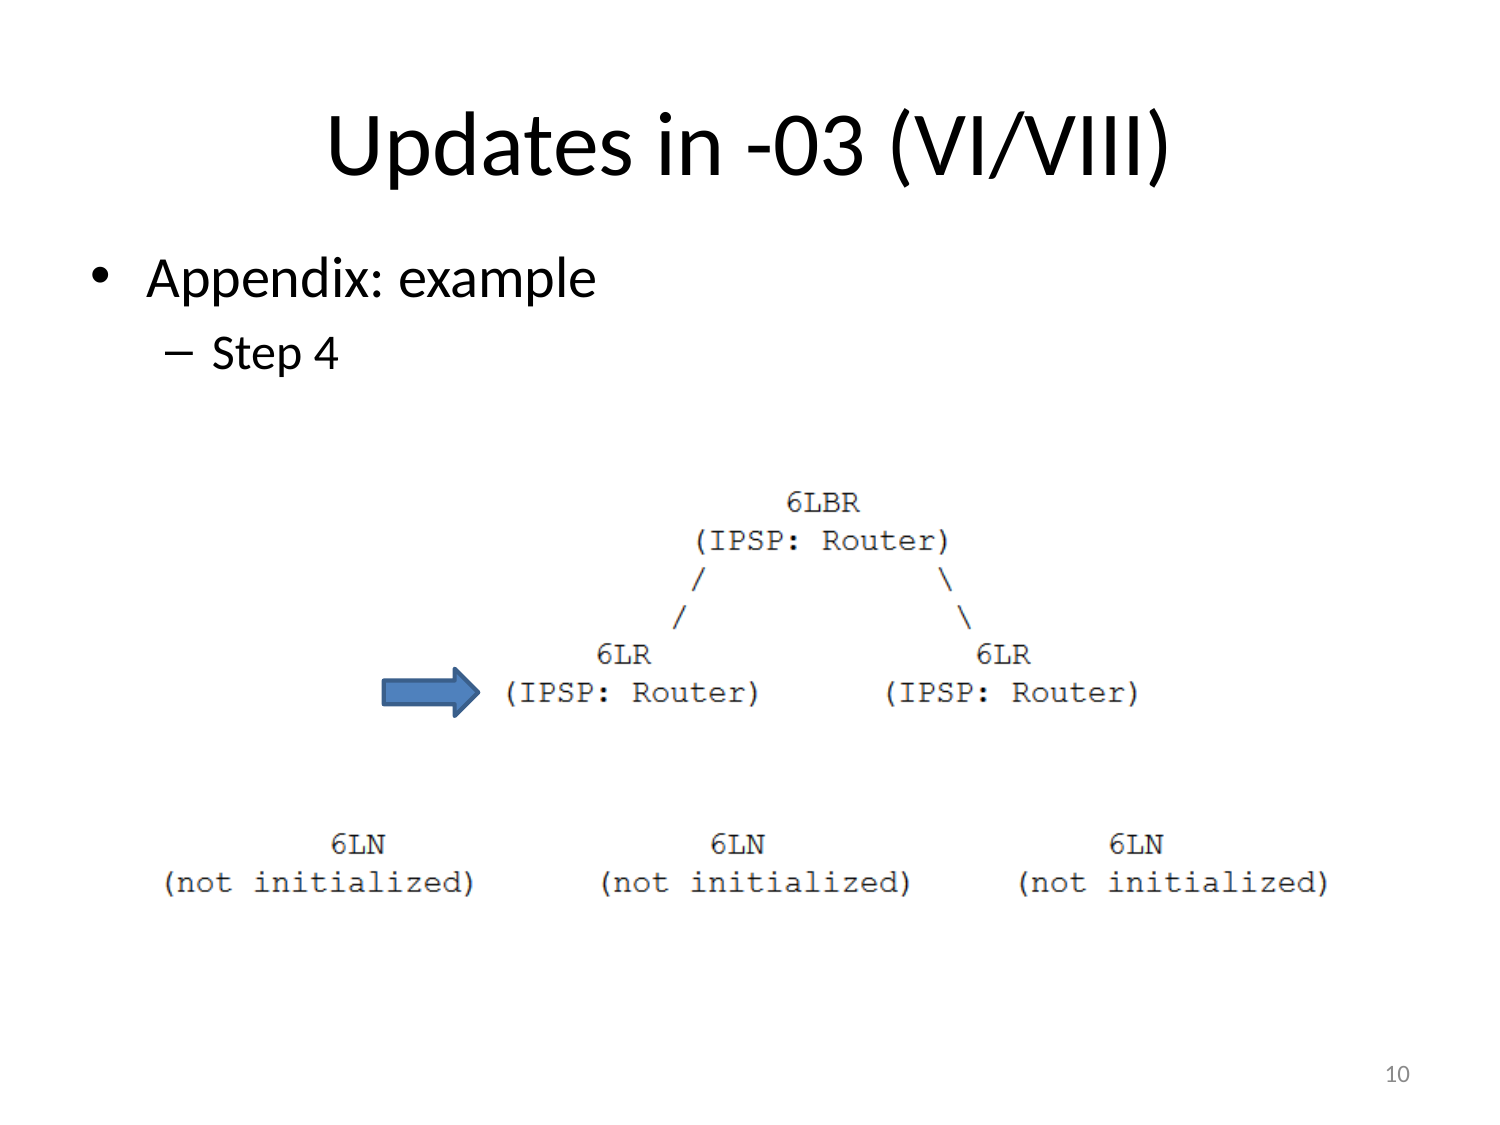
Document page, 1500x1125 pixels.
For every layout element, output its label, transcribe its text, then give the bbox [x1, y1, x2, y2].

title Updates in -03 (VI/VIII) [75, 45, 1425, 231]
slide_number 10 [1074, 1042, 1425, 1103]
list Appendix: example Step 4 [75, 231, 1447, 598]
picture [55, 337, 1360, 938]
